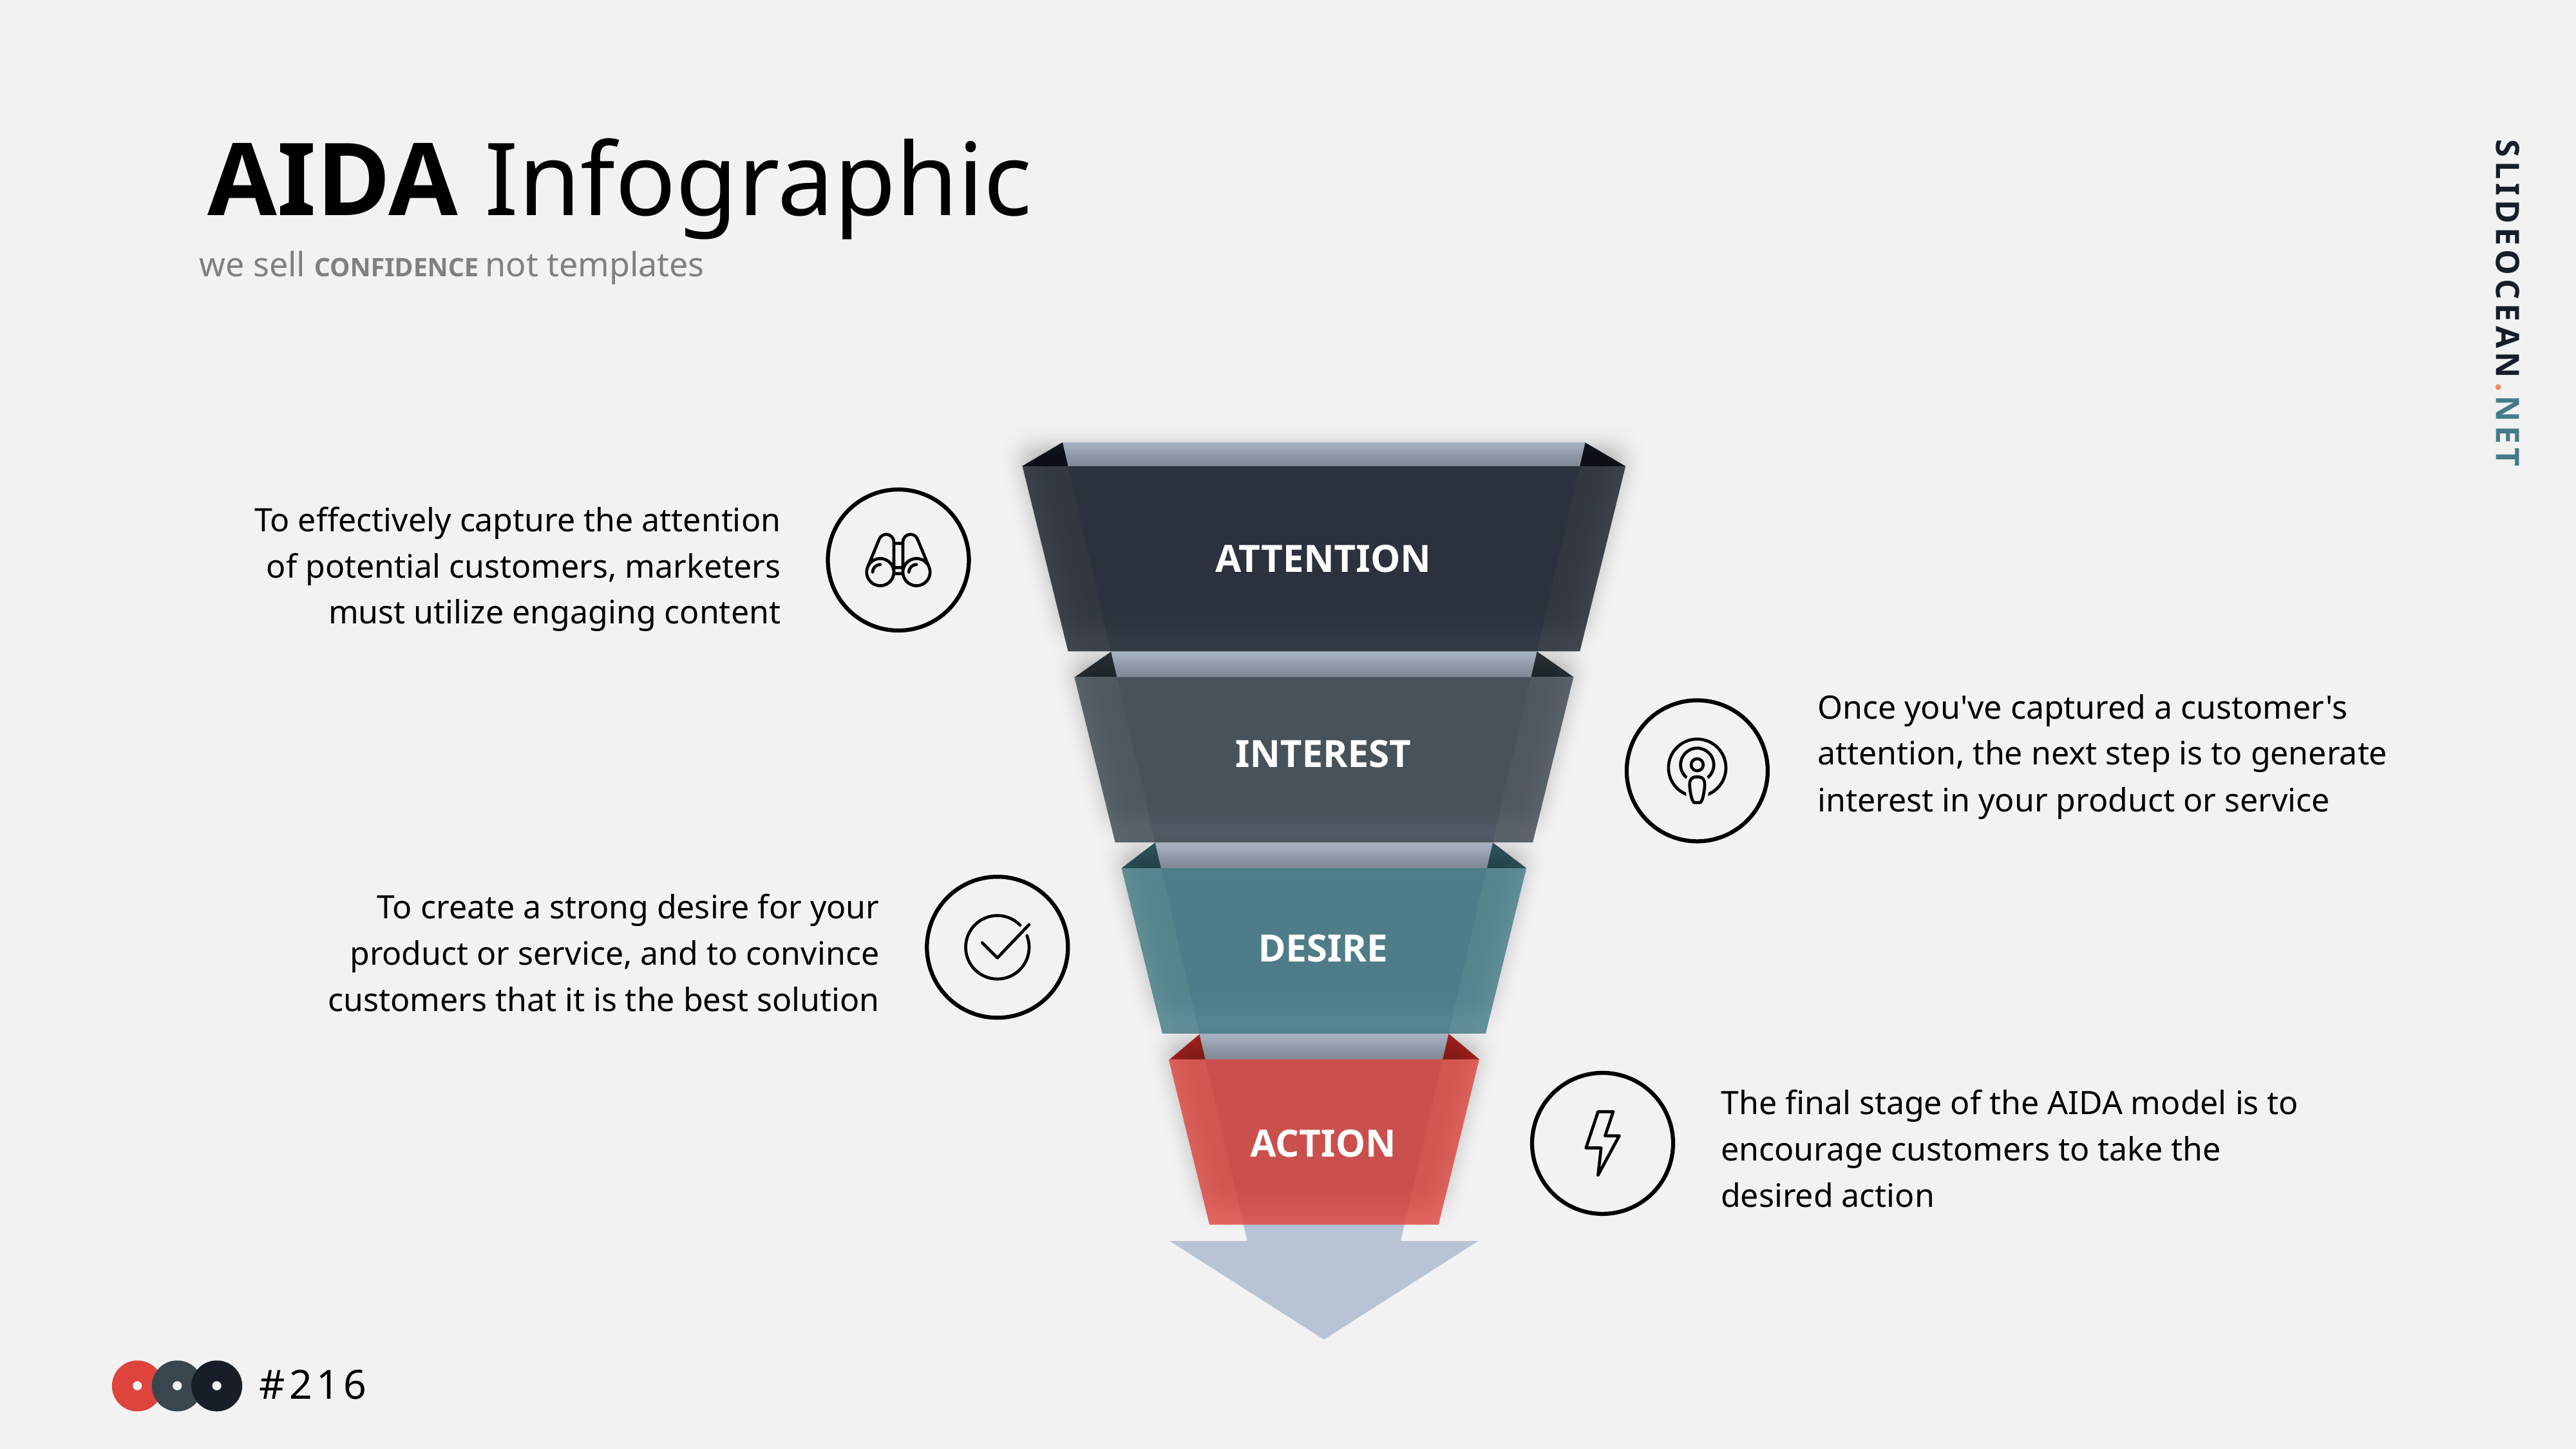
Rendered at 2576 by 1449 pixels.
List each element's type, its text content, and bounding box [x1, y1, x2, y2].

text_box [826, 488, 971, 632]
text_box To create a strong desire for your product or service, and to convince customers that it is the best solution [307, 873, 889, 1023]
text_box [1586, 1072, 1674, 1215]
text_box Once you've captured a customer's attention, the next step is to generate interest in your product or service [1808, 674, 2429, 823]
text_box [1586, 465, 1627, 630]
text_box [1021, 442, 1062, 467]
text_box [1062, 442, 1586, 1340]
text_box [1021, 465, 1062, 631]
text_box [1586, 442, 1626, 467]
text_box The final stage of the AIDA model is to encourage customers to take the desired action [1711, 1070, 2332, 1219]
text_box AIDA Infographic [198, 110, 1042, 241]
text_box To effectively capture the attention of potential customers, marketers must utilize engaging content [208, 486, 791, 636]
text_box we sell CONFIDENCE not templates [189, 238, 714, 288]
text_box [865, 533, 932, 587]
text_box #216 [259, 1359, 402, 1408]
text_box [925, 875, 1062, 1019]
text_box [1625, 699, 1769, 842]
